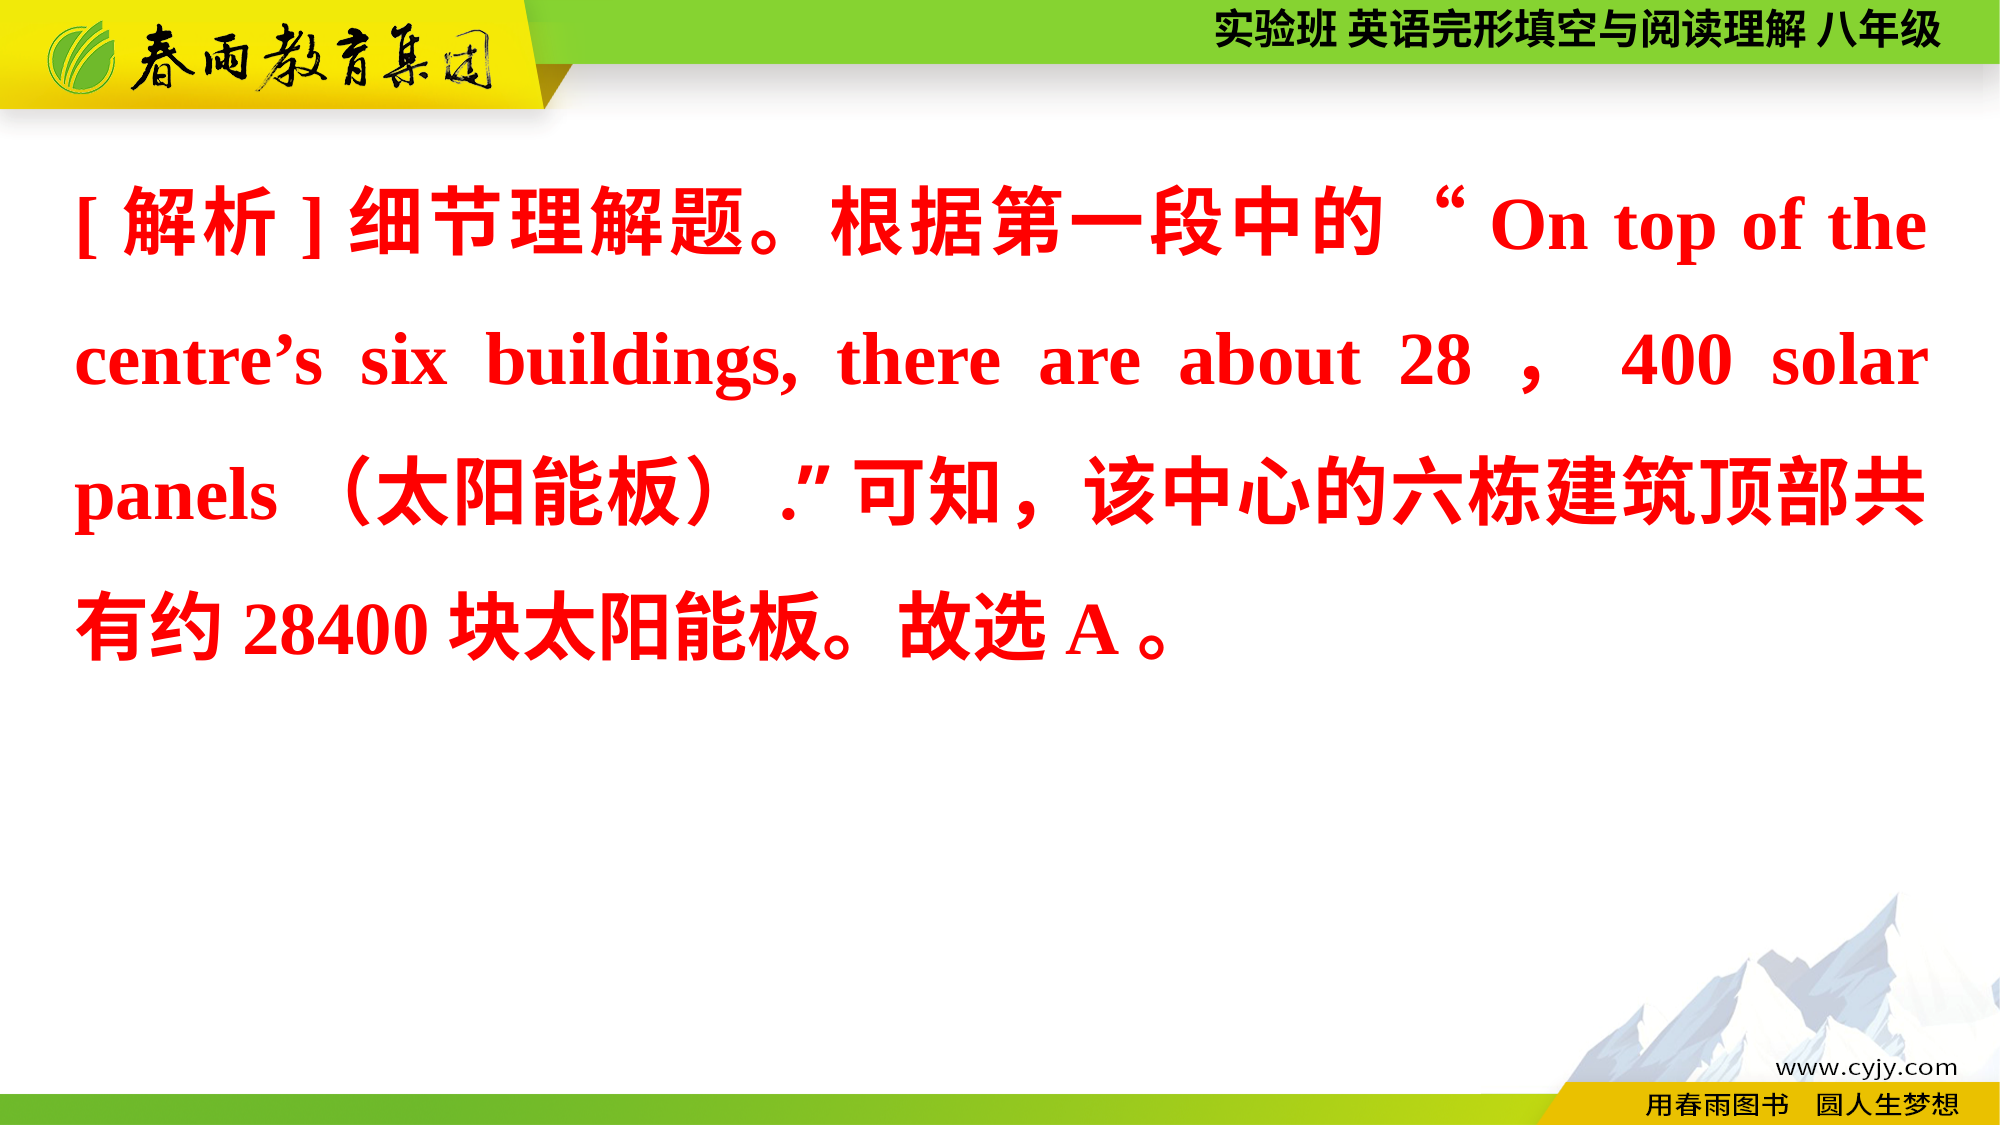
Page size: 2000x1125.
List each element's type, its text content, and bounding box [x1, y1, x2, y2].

picture [0, 0, 2000, 1125]
list [解析]细节理解题。根据第一段中的“On top of the centre’s six buildings, there are about 28，400 solar panels（太阳能板）.”可知，该中心的六栋建筑顶部共有约28400块太阳能板。故选A。 [59, 122, 1944, 683]
